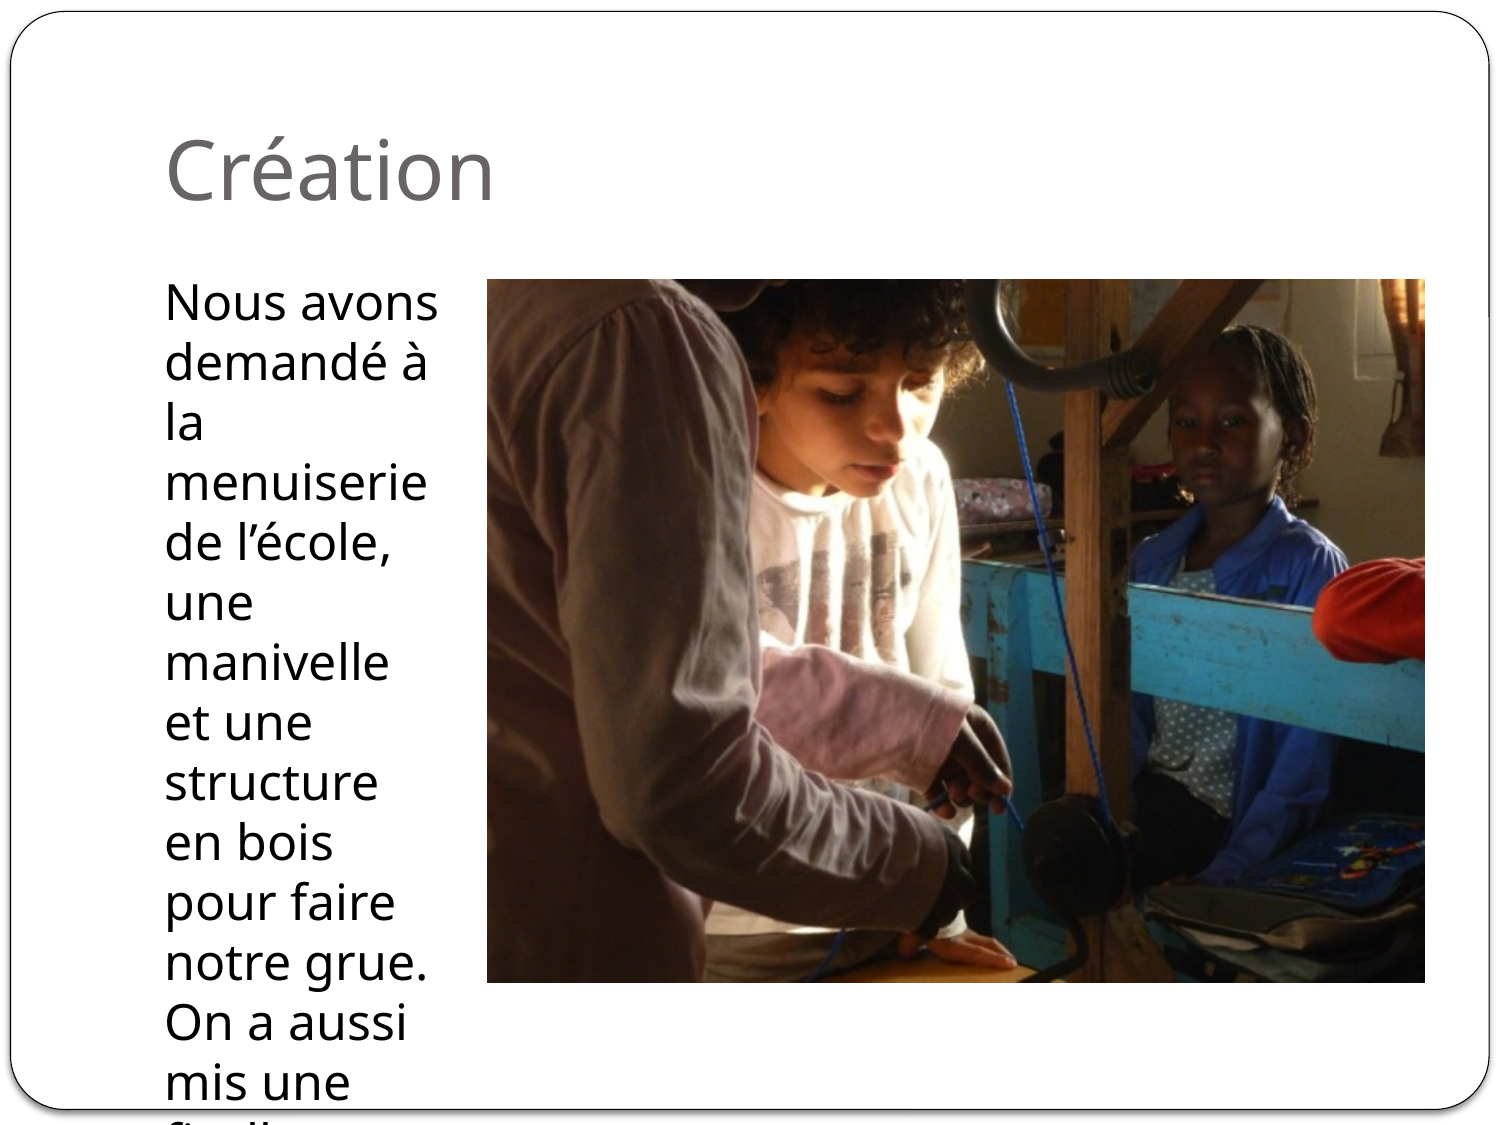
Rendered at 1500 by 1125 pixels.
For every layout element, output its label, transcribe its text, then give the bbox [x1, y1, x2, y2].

list Nous avons demandé à la menuiserie de l’école, une manivelle et une structure en bois pour faire notre grue. On a aussi mis une ficelle pour la manivelle. [150, 262, 463, 1000]
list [487, 279, 1426, 983]
title Création [150, 44, 1425, 233]
